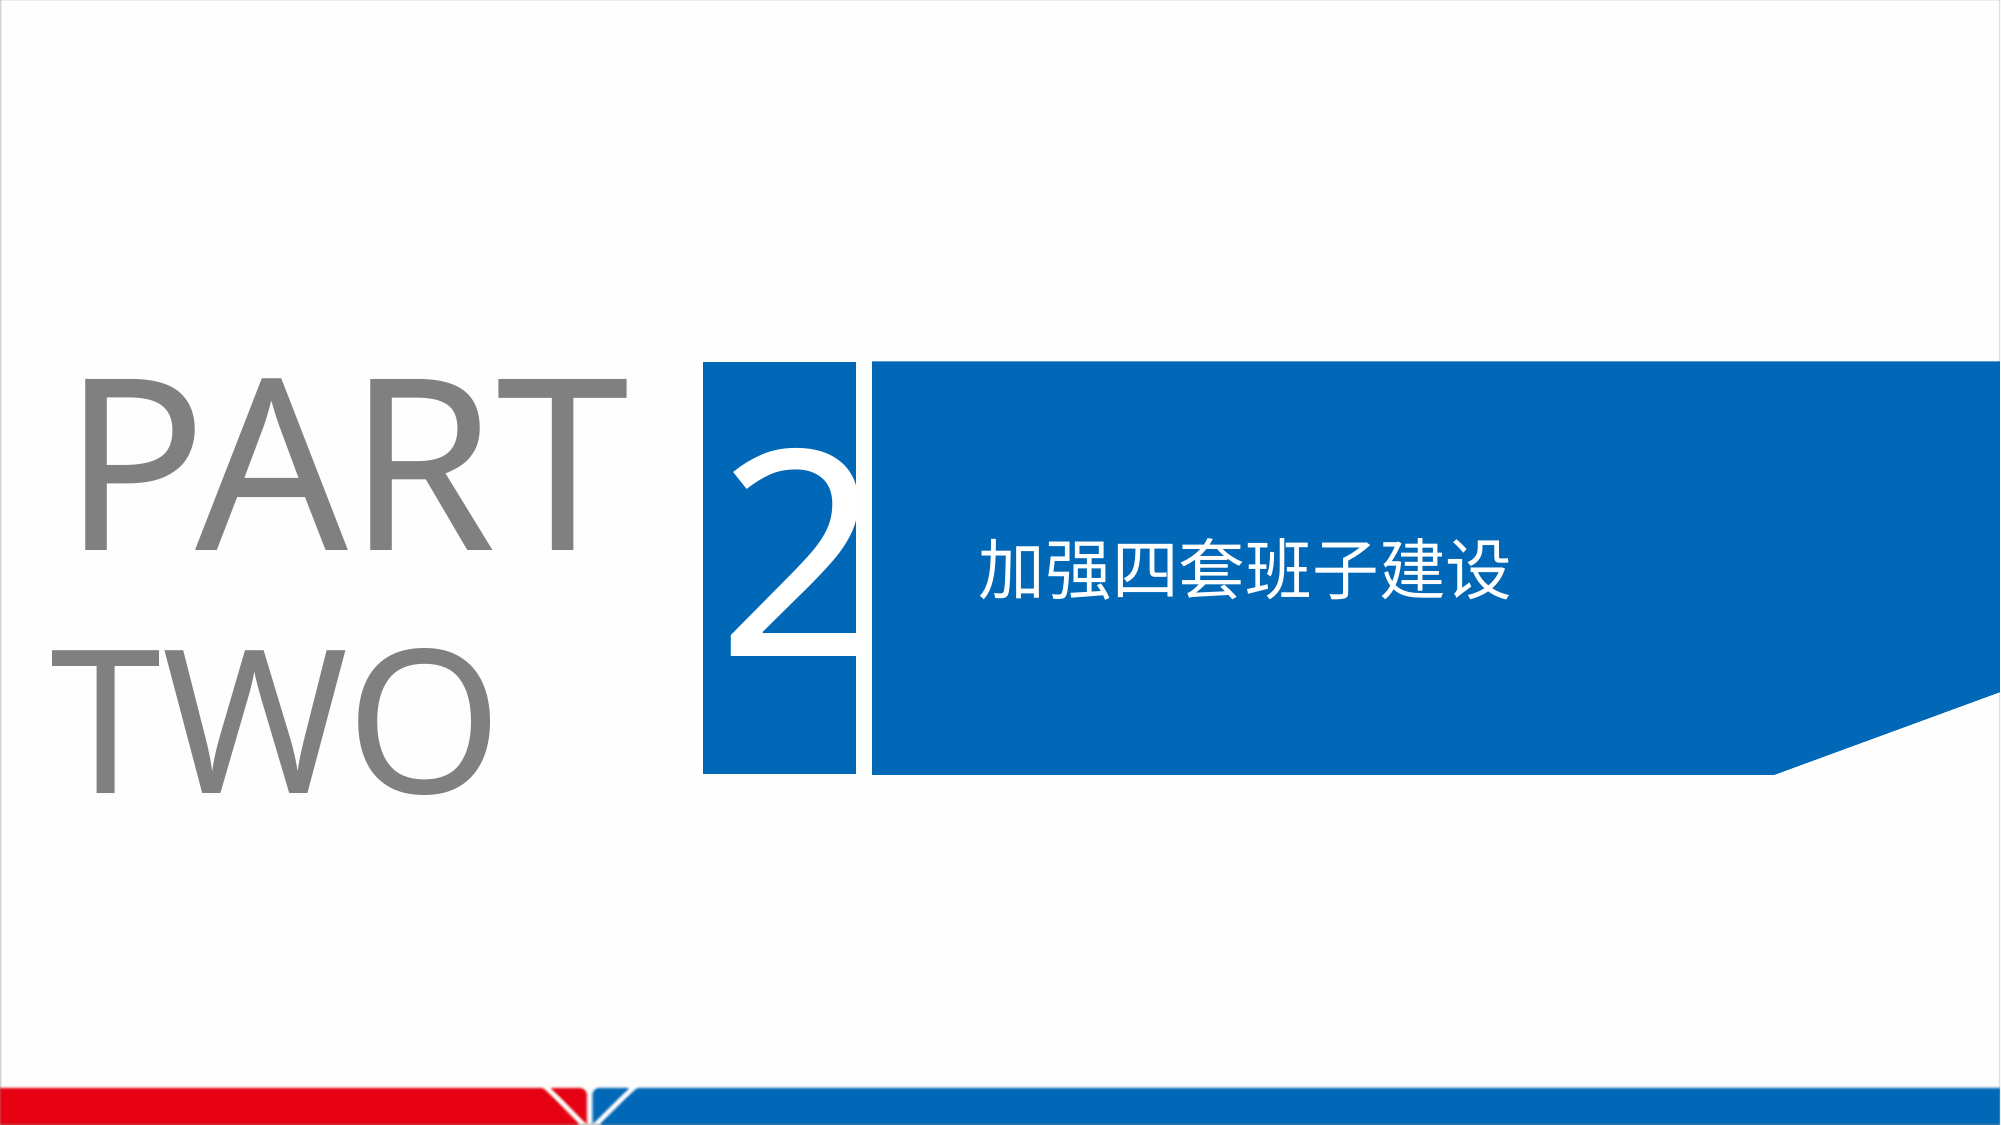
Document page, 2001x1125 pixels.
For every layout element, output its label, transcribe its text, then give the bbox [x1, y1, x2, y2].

text_box 加强四套班子建设 [922, 520, 1569, 615]
picture [0, 0, 2001, 1125]
text_box TWO [36, 586, 518, 842]
text_box [870, 359, 2000, 777]
text_box 2 [702, 361, 857, 775]
text_box PART [47, 303, 646, 607]
